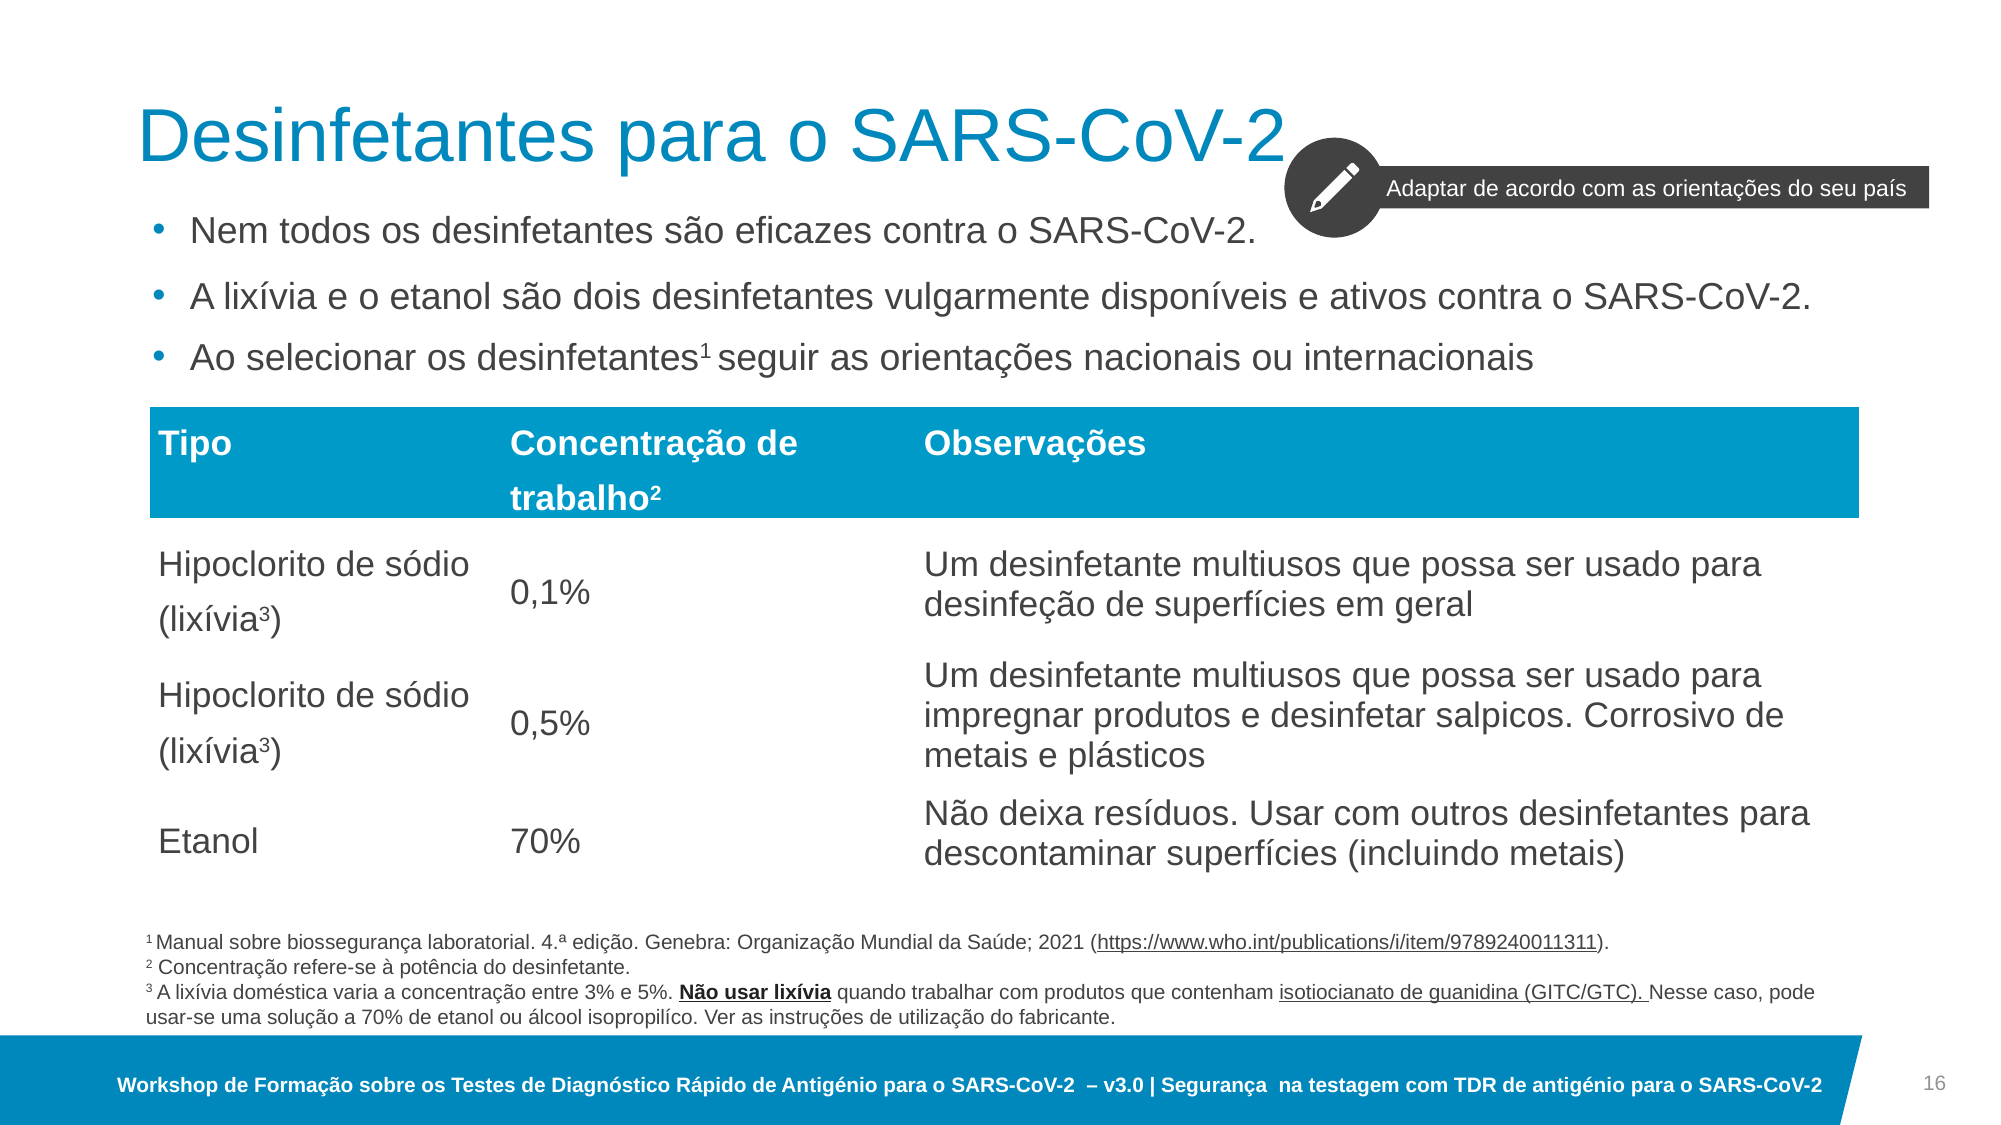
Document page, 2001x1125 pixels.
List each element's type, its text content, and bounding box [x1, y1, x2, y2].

table_header Observações [916, 407, 1859, 518]
table_cell 0,1% [502, 518, 916, 649]
title Desinfetantes para o SARS-CoV-2 [137, 23, 1863, 179]
table_cell Hipoclorito de sódio (lixívia3) [150, 518, 502, 649]
table_cell 70% [502, 781, 916, 886]
table_cell Um desinfetante multiusos que possa ser usado para desinfeção de superfícies em geral [916, 518, 1859, 649]
table_cell Não deixa resíduos. Usar com outros desinfetantes para descontaminar superfícies (incluindo metais) [916, 781, 1859, 886]
table_cell Um desinfetante multiusos que possa ser usado para impregnar produtos e desinfetar salpicos. Corrosivo de metais e plásticos [916, 649, 1859, 781]
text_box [1285, 138, 1930, 237]
text_box Workshop de Formação sobre os Testes de Diagnóstico Rápido de Antigénio para o SARS-CoV-2 – v3.0 | Segurança na testagem com TDR de antigénio para o SARS-CoV-2 [116, 1042, 1922, 1125]
list Nem todos os desinfetantes são eficazes contra o SARS-CoV-2. A lixívia e o etanol são dois desinfetantes vulgarmente disponíveis e ativos contra o SARS-CoV-2. Ao selecionar os desinfetantes1 seguir as orientações nacionais ou internacionais [137, 198, 1872, 948]
slide_number 16 [1862, 1035, 1947, 1125]
text_box 1 Manual sobre biossegurança laboratorial. 4.ª edição. Genebra: Organização Mundial da Saúde; 2021 (https://www.who.int/publications/i/item/9789240011311). 2 Concentração refere-se à potência do desinfetante. 3 A lixívia doméstica varia a concentração entre 3% e 5%. Não usar lixívia quando trabalhar com produtos que contenham isotiocianato de guanidina (GITC/GTC). Nesse caso, pode usar-se uma solução a 70% de etanol ou álcool isopropilíco. Ver as instruções de utilização do fabricante. [137, 920, 1860, 1037]
table_cell Etanol [150, 781, 502, 886]
table_header Tipo [150, 407, 502, 518]
table_cell Hipoclorito de sódio (lixívia3) [150, 649, 502, 781]
table_header Concentração de trabalho2 [502, 407, 916, 518]
table_cell 0,5% [502, 649, 916, 781]
